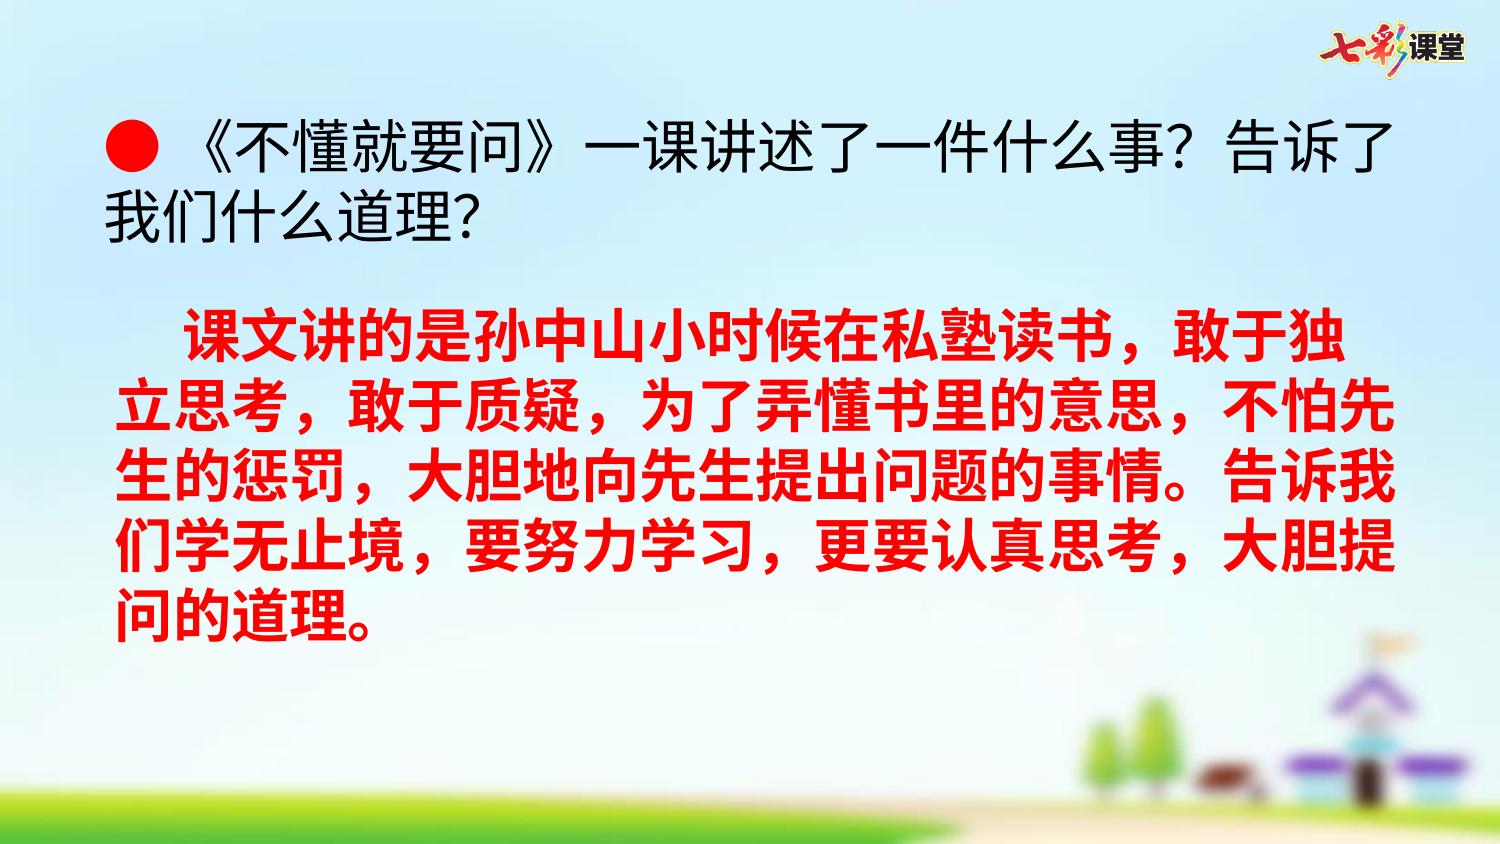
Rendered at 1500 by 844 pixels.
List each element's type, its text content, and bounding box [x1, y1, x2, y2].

text_box ●《不懂就要问》一课讲述了一件什么事？告诉了我们什么道理？ [88, 102, 1424, 258]
picture [0, 0, 1500, 844]
text_box 课文讲的是孙中山小时候在私塾读书，敢于独立思考，敢于质疑，为了弄懂书里的意思，不怕先生的惩罚，大胆地向先生提出问题的事情。告诉我们学无止境，要努力学习，更要认真思考，大胆提问的道理。 [100, 291, 1412, 657]
